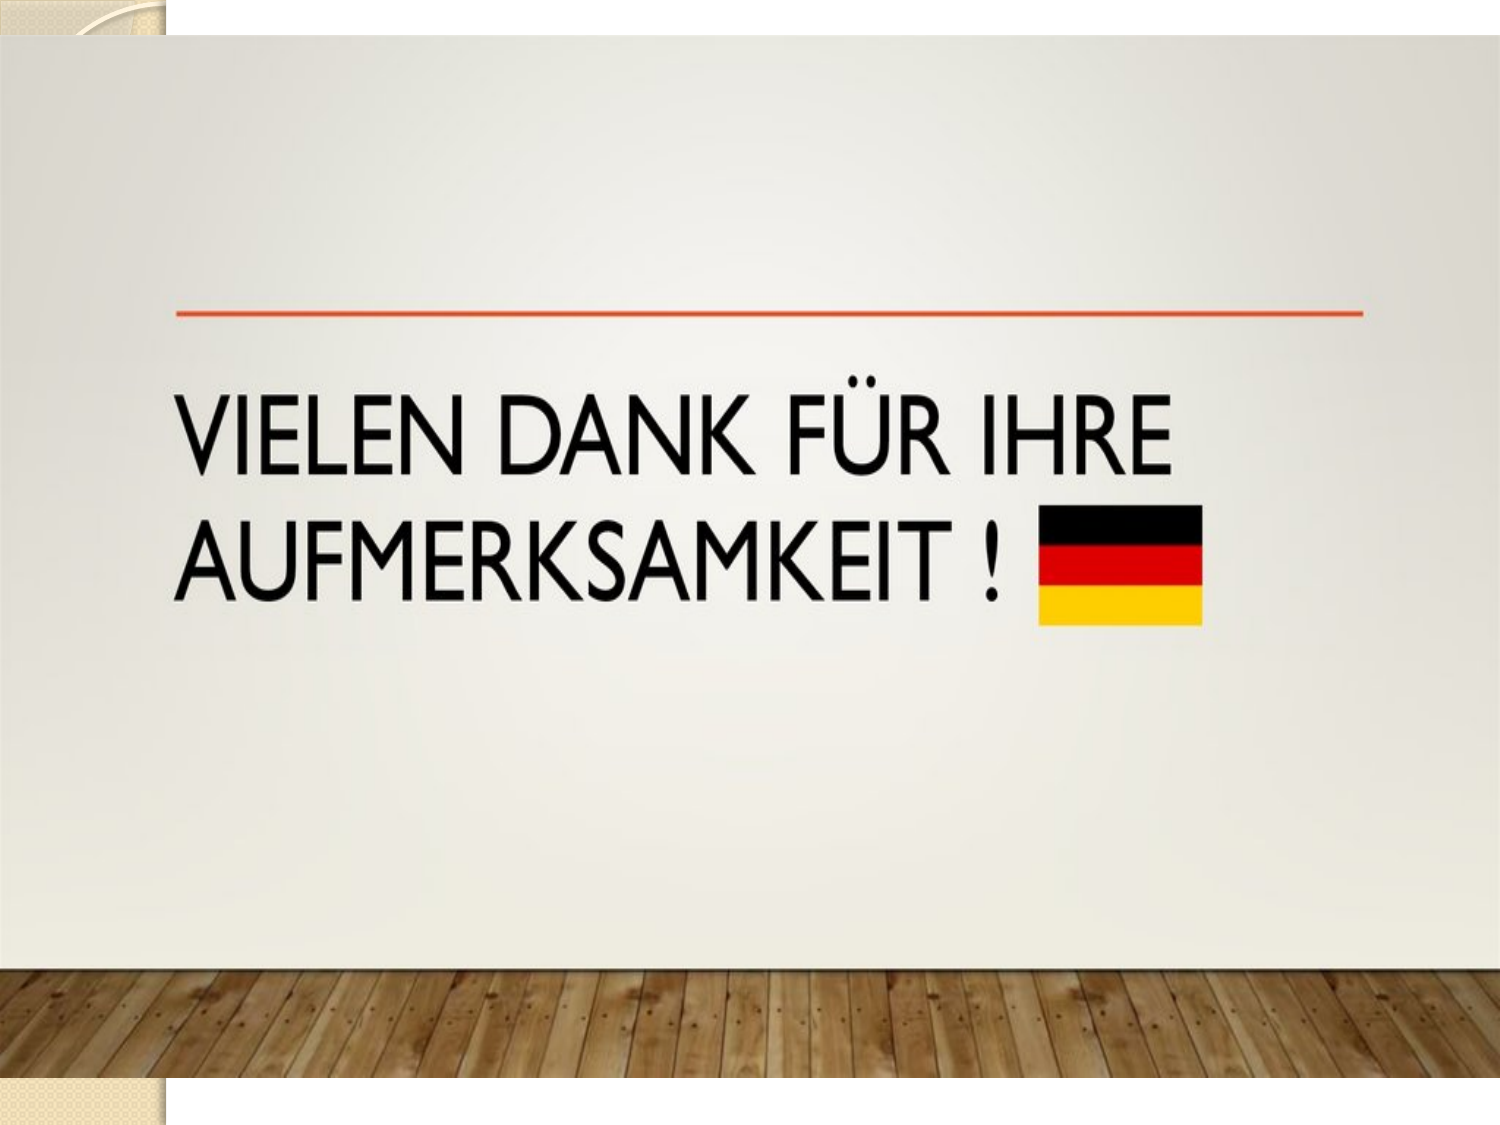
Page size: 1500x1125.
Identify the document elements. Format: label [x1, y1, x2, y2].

list [0, 34, 1500, 1079]
